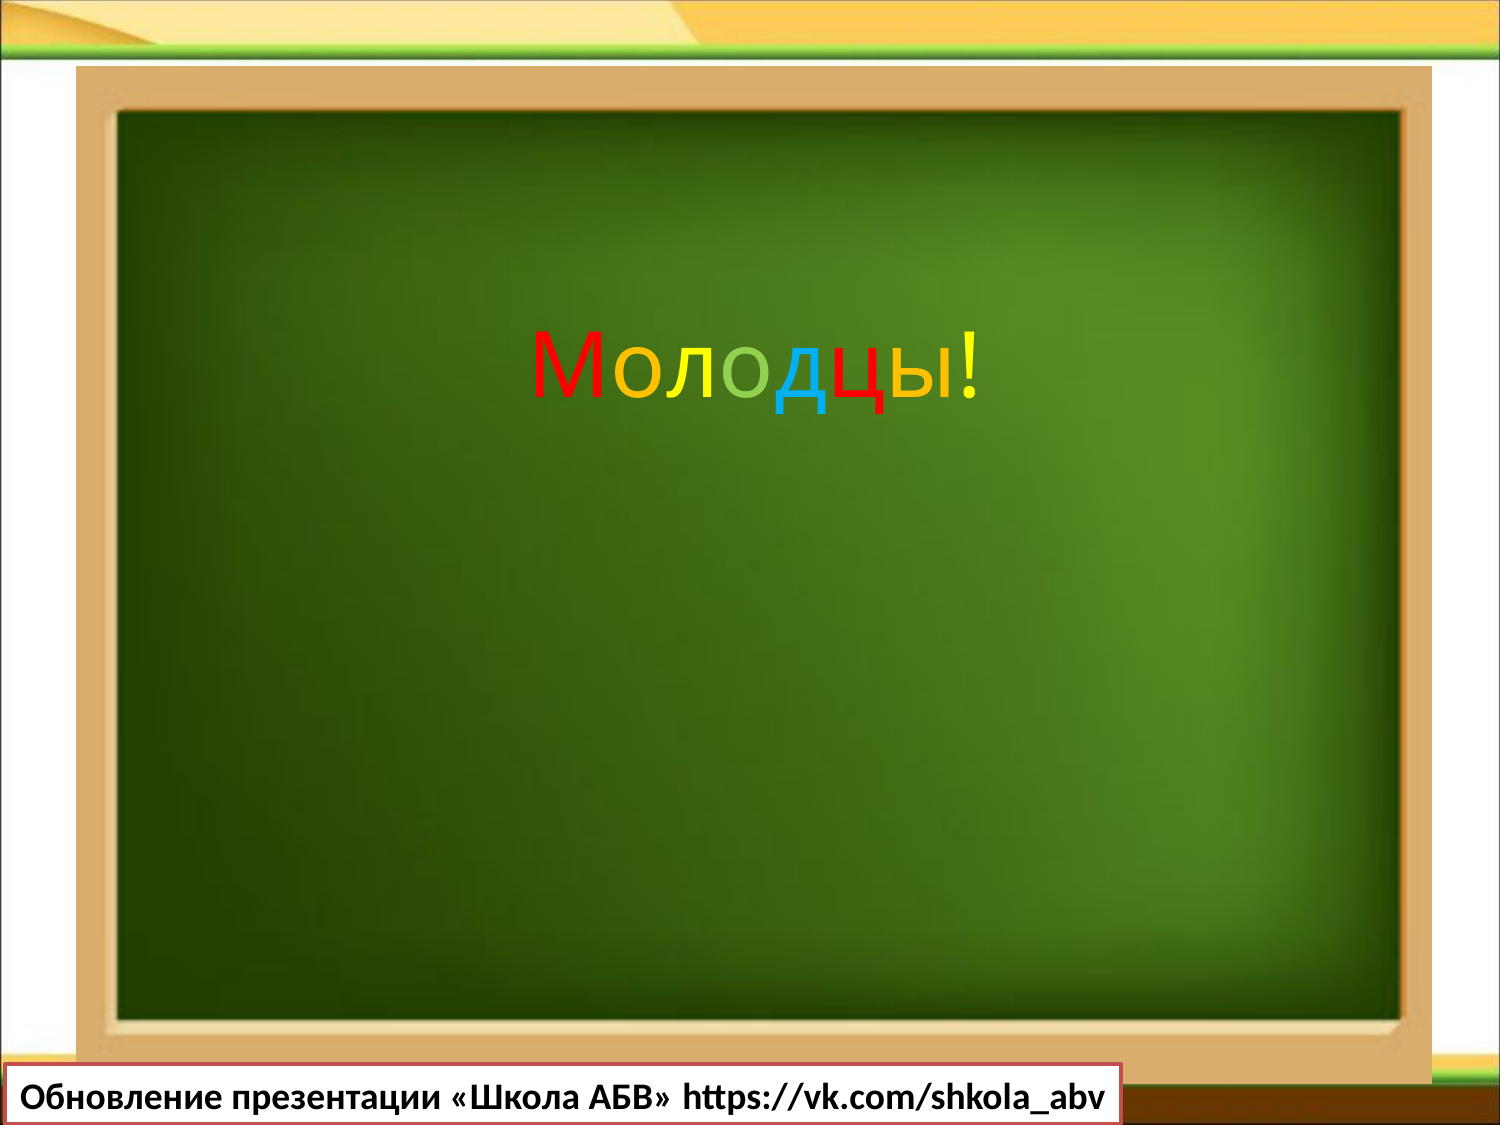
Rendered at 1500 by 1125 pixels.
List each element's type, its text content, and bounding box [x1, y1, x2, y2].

text_box Обновление презентации «Школа АБВ» https://vk.com/shkola_abv [3, 1062, 1123, 1125]
picture [0, 0, 1500, 1125]
